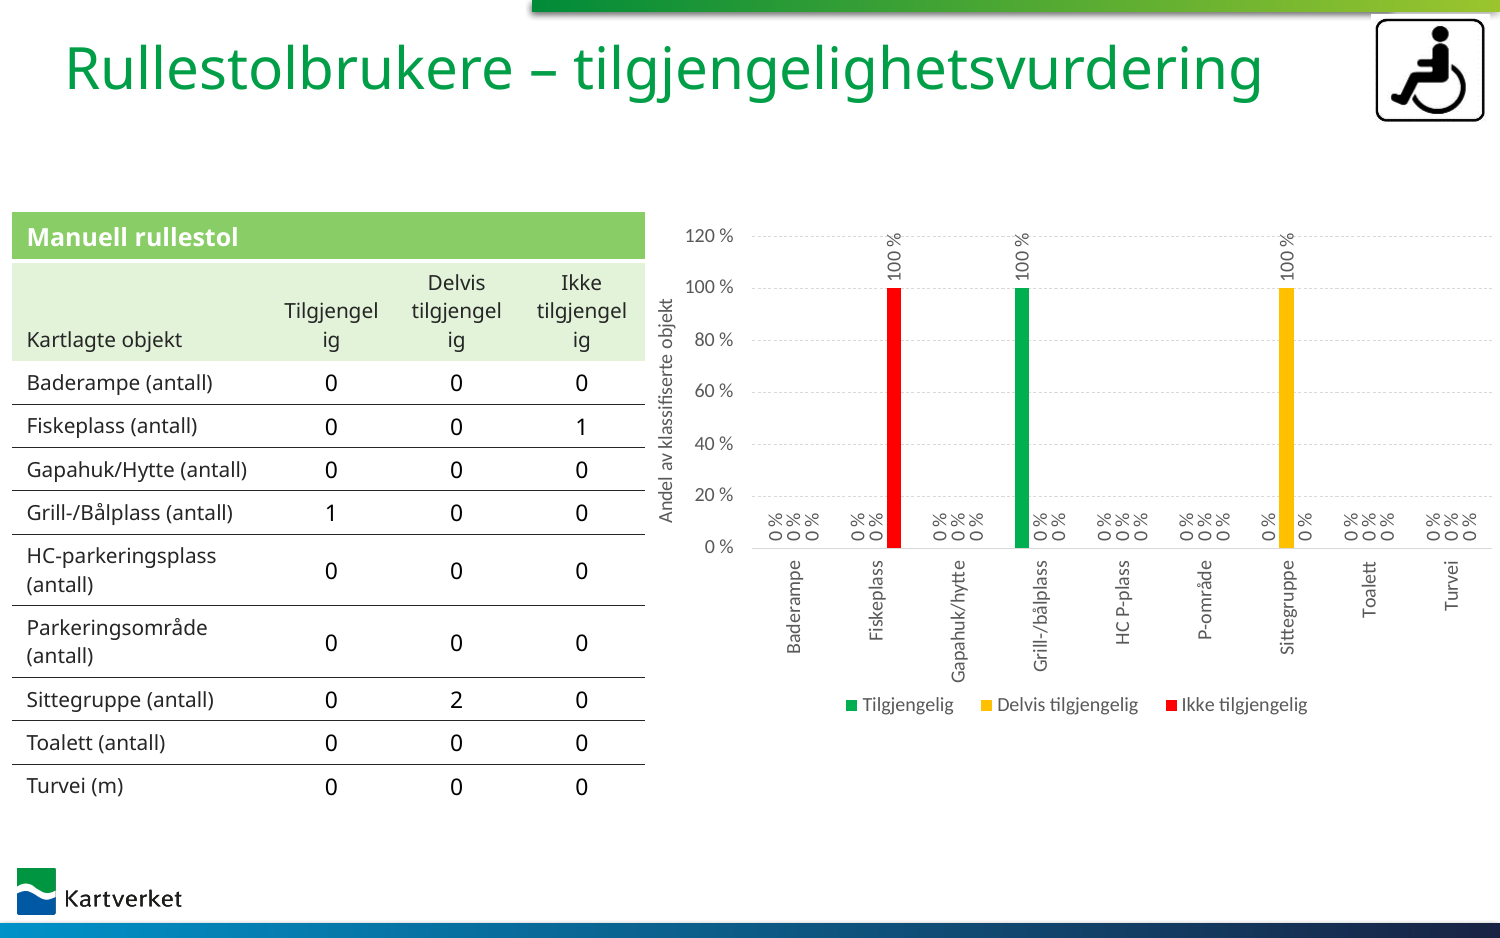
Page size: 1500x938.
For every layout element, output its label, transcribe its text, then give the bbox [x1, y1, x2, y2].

table_cell Kartlagte objekt [12, 263, 269, 361]
table_cell 0 [394, 405, 519, 447]
table_cell 1 [519, 405, 638, 447]
table_cell 0 [519, 765, 645, 807]
table_cell 0 [269, 535, 394, 605]
table_cell 0 [269, 448, 394, 490]
table_cell 1 [269, 491, 394, 534]
table_cell 0 [519, 361, 638, 404]
table_cell 0 [269, 765, 394, 807]
table_cell 0 [394, 765, 519, 807]
table_cell Tilgjengelig [269, 263, 394, 361]
table_header Manuell rullestol [12, 212, 645, 259]
table_cell 0 [394, 721, 519, 764]
table_cell 0 [269, 678, 394, 720]
table_cell 0 [394, 491, 519, 534]
text_box Rullestolbrukere – tilgjengelighetsvurdering [49, 12, 1372, 109]
picture [1371, 13, 1491, 127]
table_cell Turvei (m) [12, 765, 269, 807]
table_cell 0 [269, 606, 394, 677]
table_cell 0 [269, 721, 394, 764]
table_cell 0 [394, 606, 519, 677]
table_cell 0 [269, 405, 394, 447]
table_cell Fiskeplass (antall) [12, 405, 269, 447]
table_cell 0 [394, 535, 519, 605]
table_cell Gapahuk/Hytte (antall) [12, 448, 269, 490]
table_cell 0 [519, 491, 638, 534]
table_cell 0 [394, 361, 519, 404]
table_cell 0 [519, 535, 638, 605]
table_cell 0 [519, 606, 638, 677]
picture [643, 218, 1500, 728]
table_cell Grill-/Bålplass (antall) [12, 491, 269, 534]
table_cell 0 [394, 448, 519, 490]
table_cell Ikke tilgjengelig [519, 263, 638, 361]
table_cell Sittegruppe (antall) [12, 678, 269, 720]
table_cell 0 [519, 721, 645, 764]
table_cell 0 [519, 678, 638, 720]
table_cell Toalett (antall) [12, 721, 269, 764]
table_cell Baderampe (antall) [12, 361, 269, 404]
table_cell Delvis tilgjengelig [394, 263, 519, 361]
table_cell 2 [394, 678, 519, 720]
table_cell 0 [269, 361, 394, 404]
table_cell HC-parkeringsplass (antall) [12, 535, 269, 605]
table_cell Parkeringsområde (antall) [12, 606, 269, 677]
table_cell 0 [519, 448, 638, 490]
